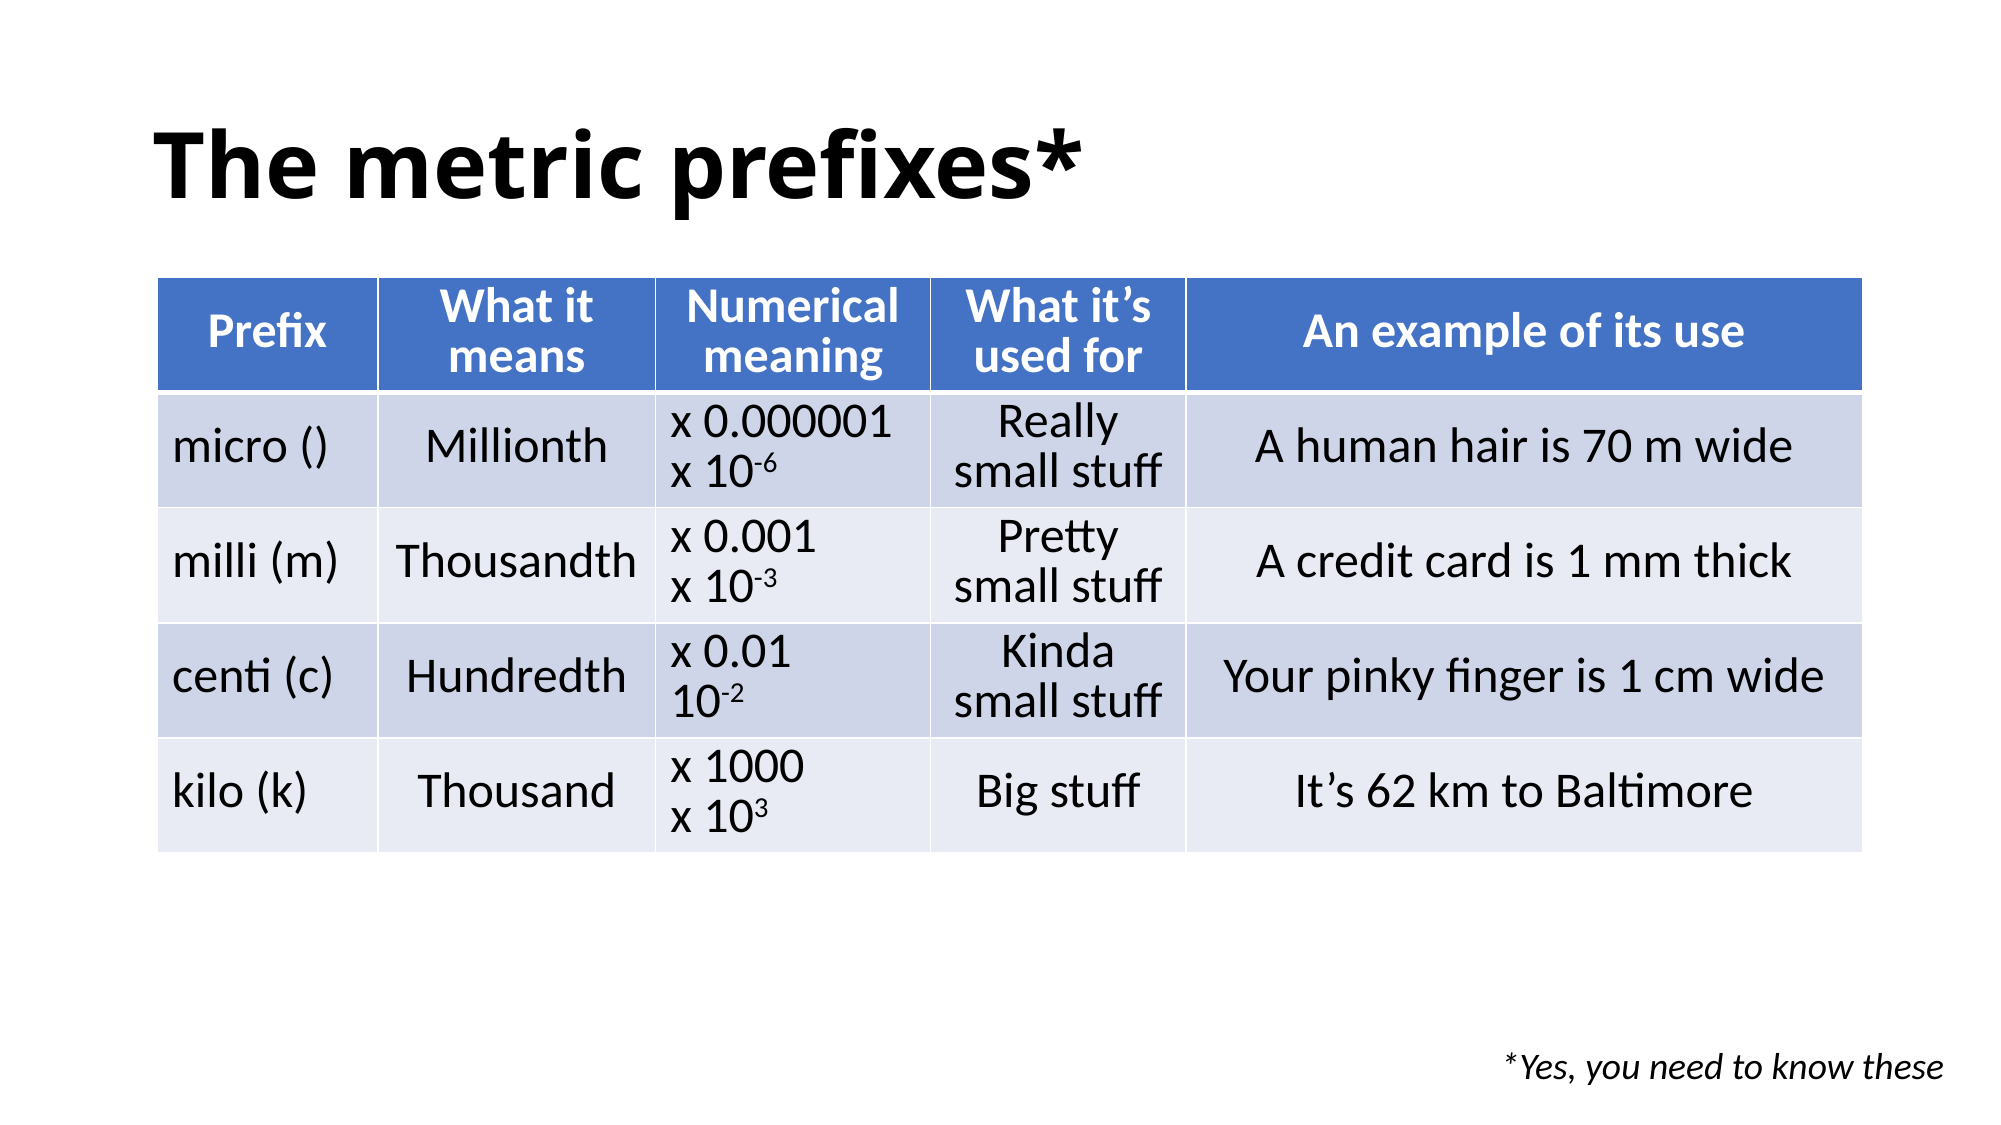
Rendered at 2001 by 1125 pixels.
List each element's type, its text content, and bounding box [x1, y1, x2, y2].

text_box *Yes, you need to know these [1485, 1034, 2000, 1095]
title The metric prefixes* [137, 59, 1863, 278]
